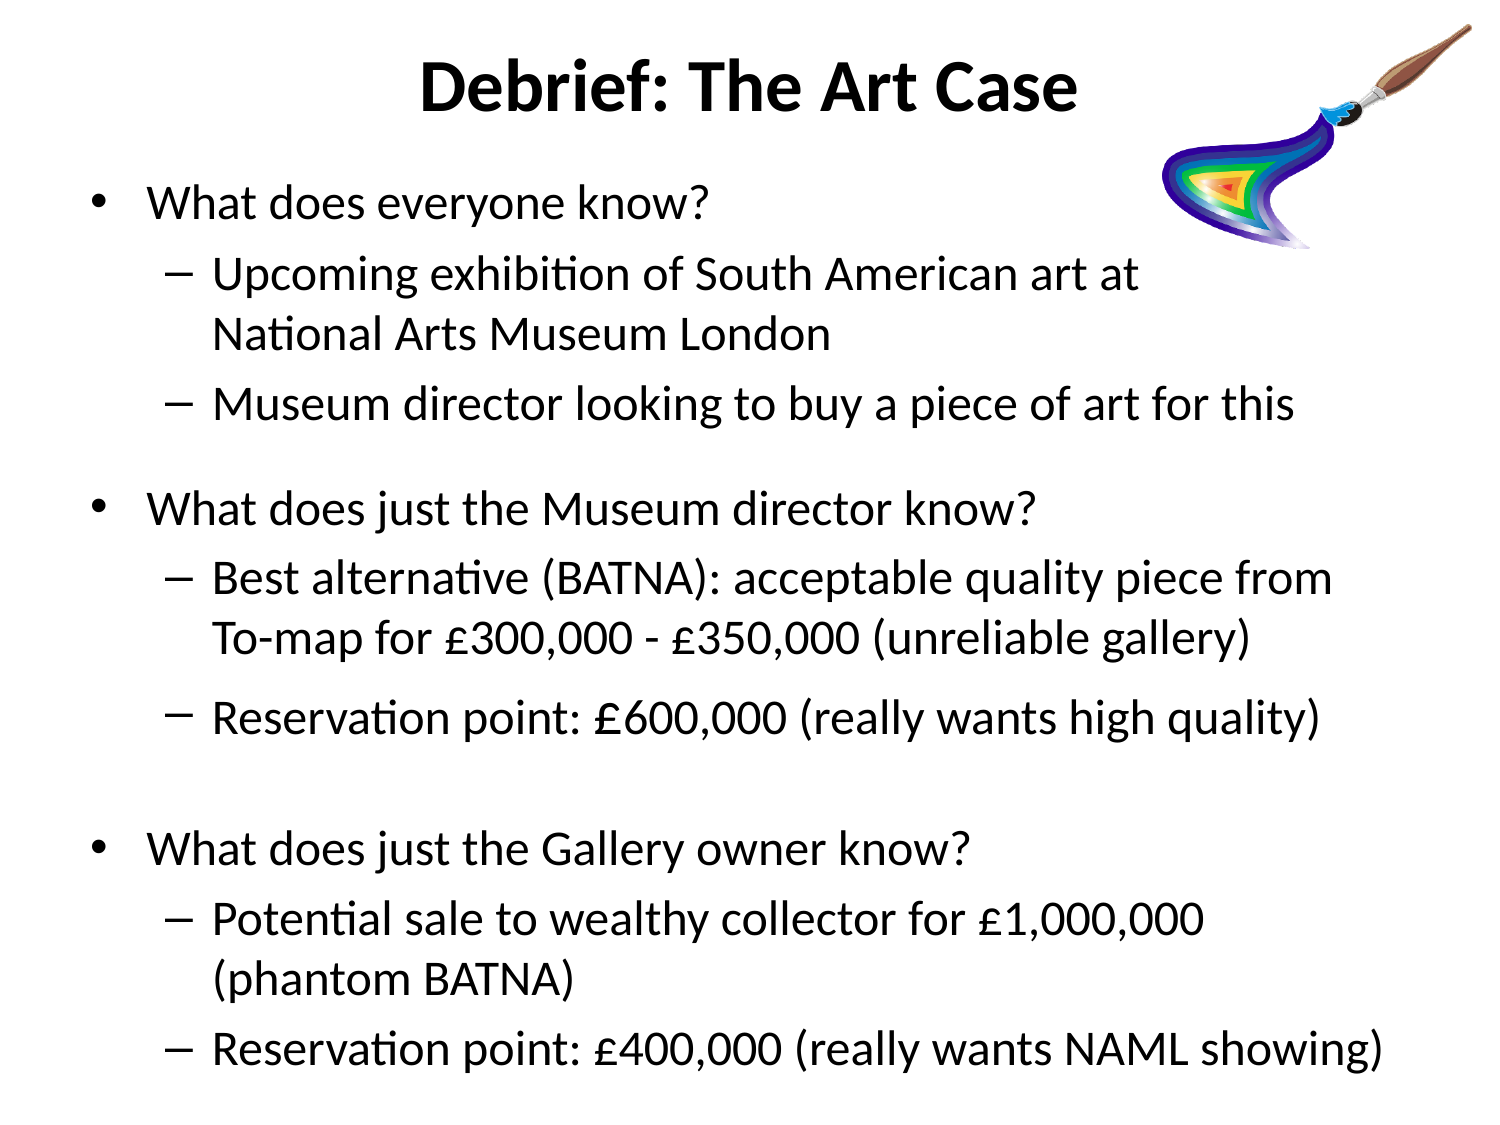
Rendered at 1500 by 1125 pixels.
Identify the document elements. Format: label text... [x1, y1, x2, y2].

title Debrief: The Art Case [75, 0, 1425, 162]
picture [1162, 24, 1472, 249]
list What does everyone know? Upcoming exhibition of South American art at National Arts Museum London Museum director looking to buy a piece of art for this What does just the Museum director know? Best alternative (BATNA): acceptable quality piece from To-map for £300,000 - £350,000 (unreliable gallery) Reservation point: £600,000 (really wants high quality) What does just the Gallery owner know? Potential sale to wealthy collector for £1,000,000 (phantom BATNA) Reservation point: £400,000 (really wants NAML showing) [75, 162, 1425, 1125]
